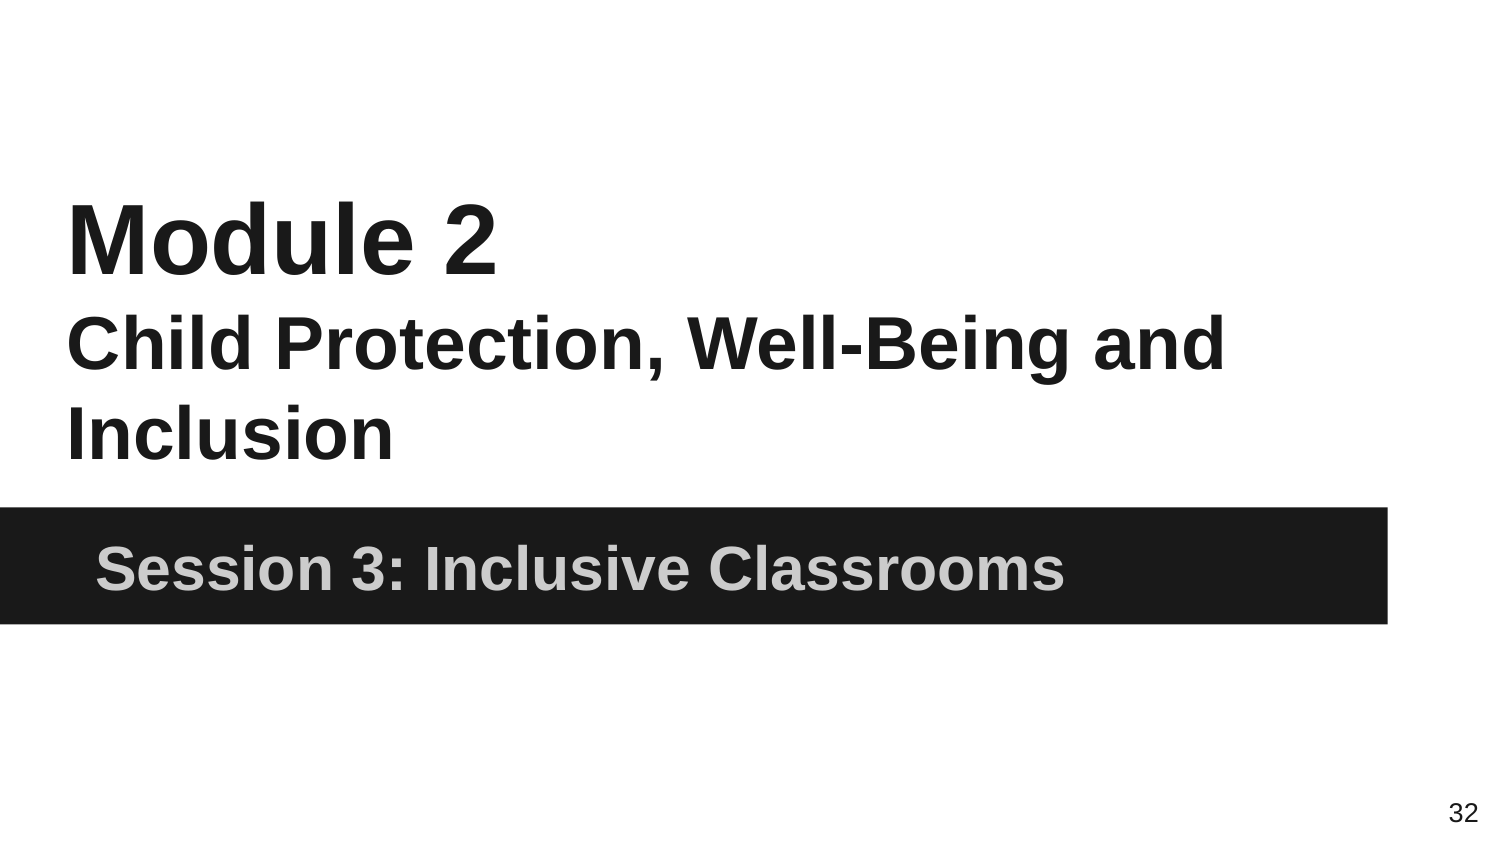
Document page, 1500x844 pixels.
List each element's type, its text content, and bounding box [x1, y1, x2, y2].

title Module 2 Child Protection, Well-Being and Inclusion [51, 213, 1327, 490]
slide_number 32 [1403, 779, 1494, 844]
subtitle Session 3: Inclusive Classrooms [80, 507, 1355, 625]
